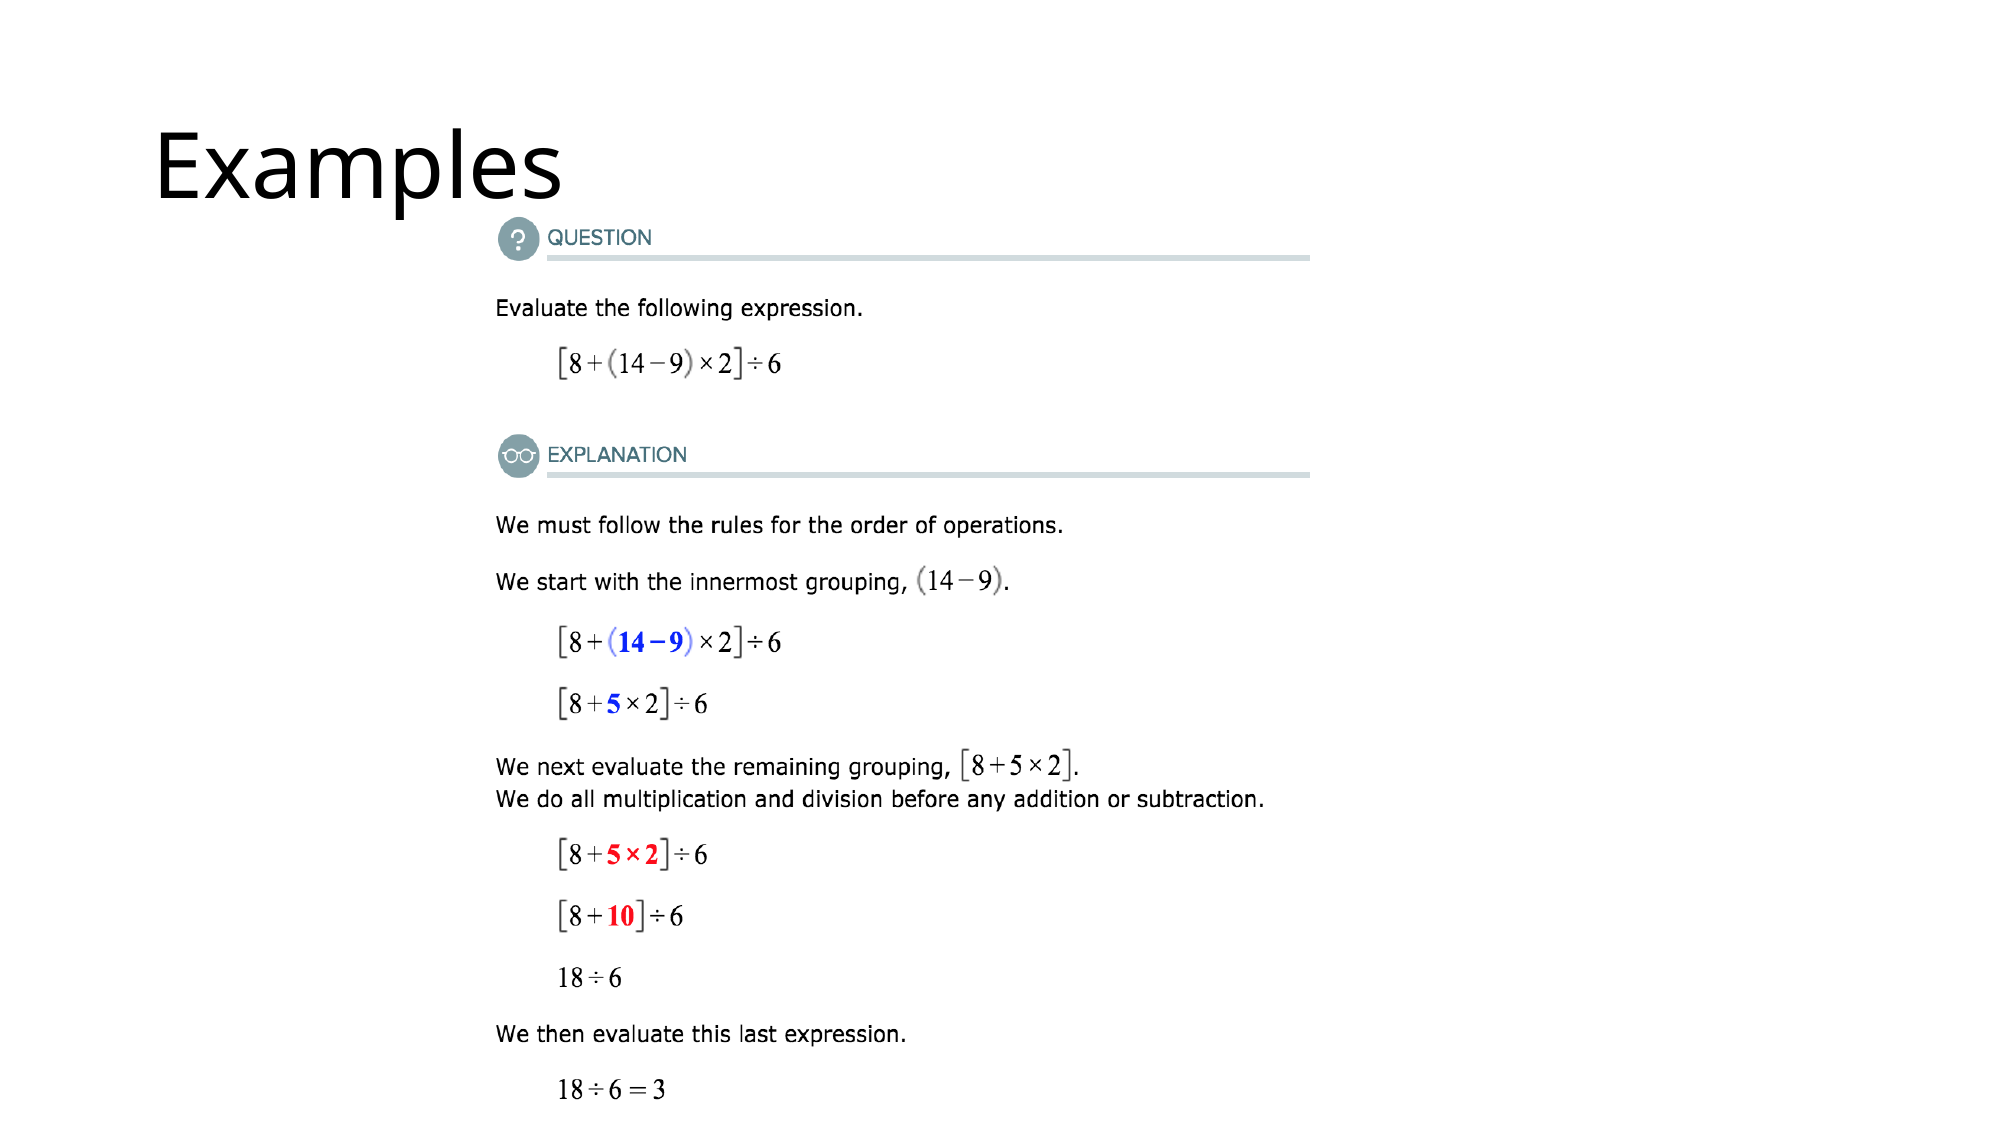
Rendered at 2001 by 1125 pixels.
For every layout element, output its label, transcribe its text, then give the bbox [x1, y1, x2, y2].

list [111, 204, 1680, 1118]
title Examples [137, 59, 1863, 278]
